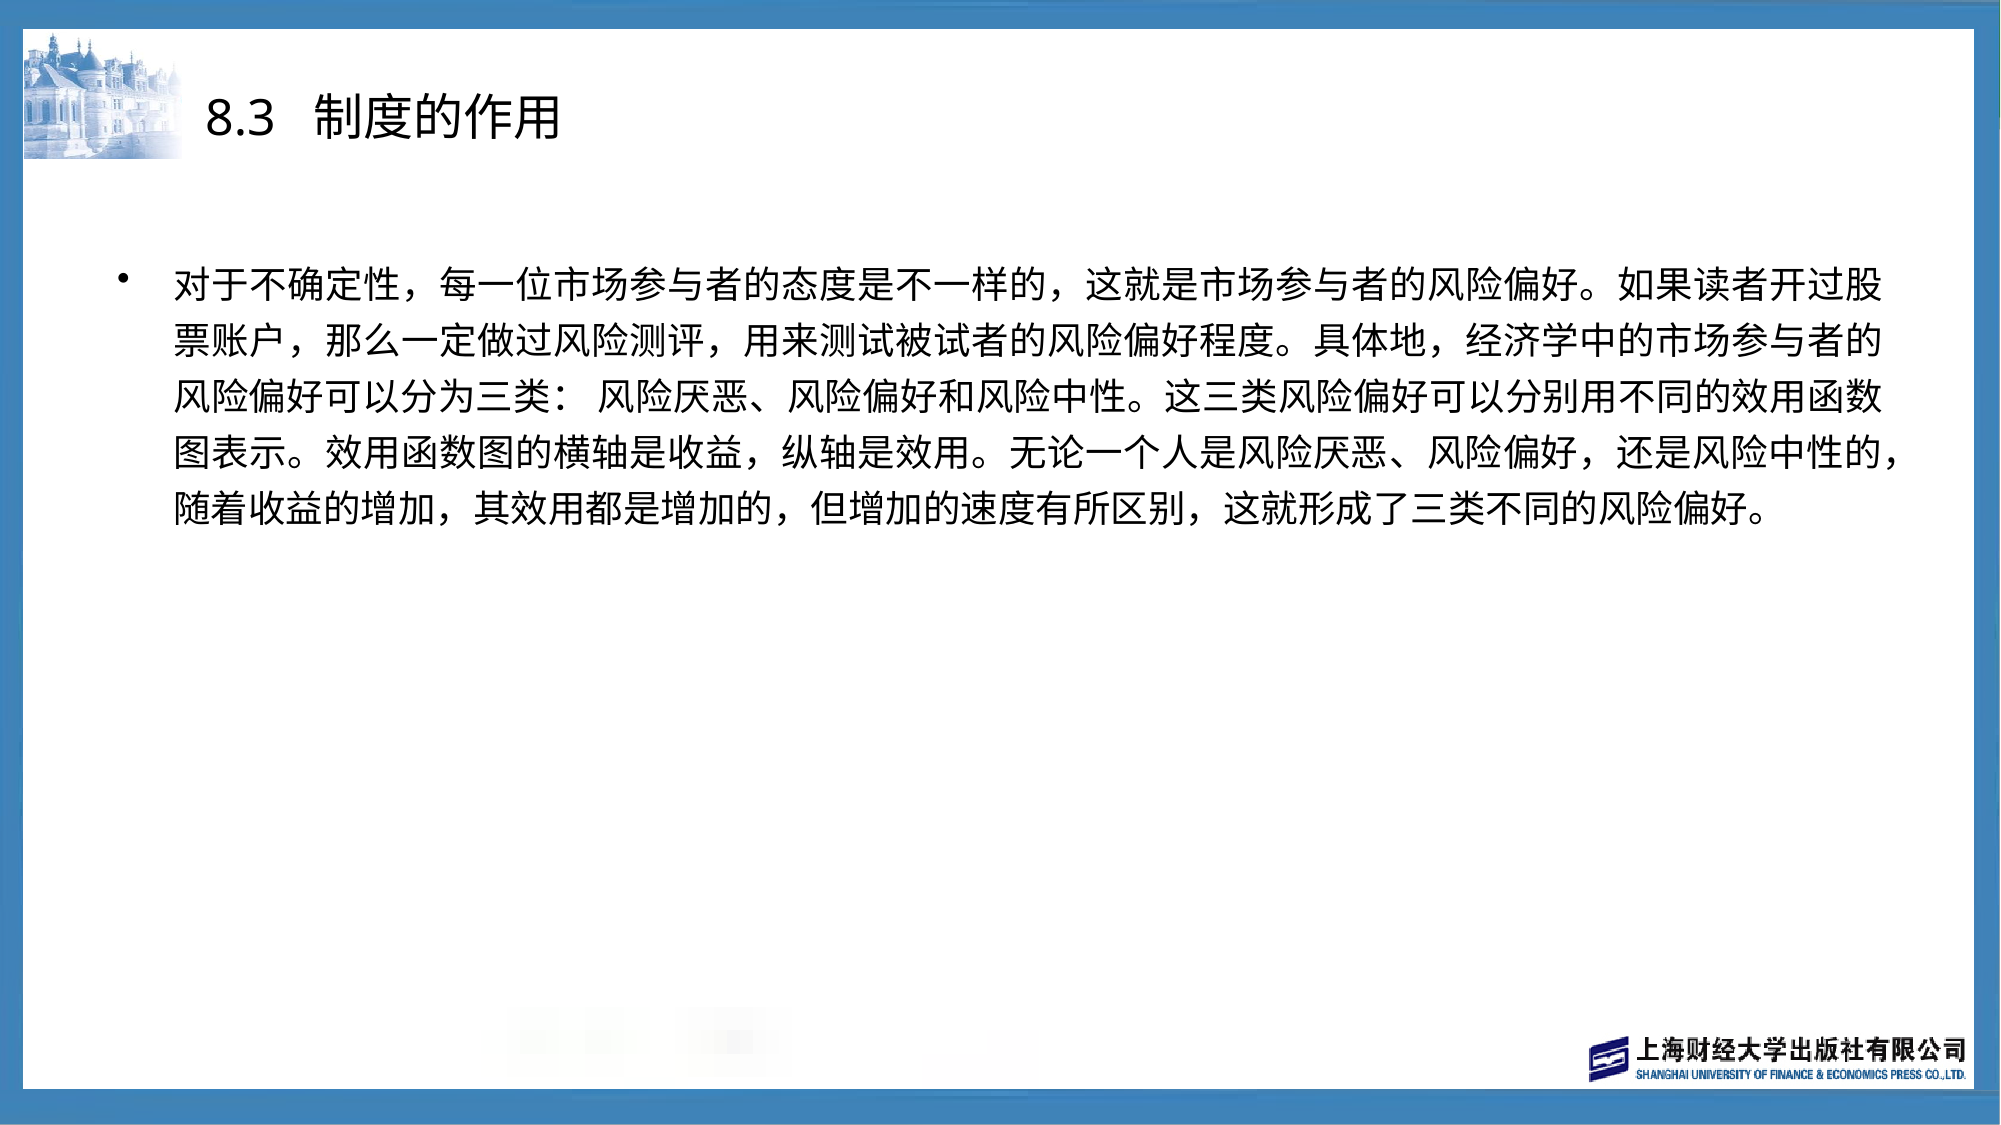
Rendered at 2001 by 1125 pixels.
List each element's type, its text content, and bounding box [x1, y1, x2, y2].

list 对于不确定性，每一位市场参与者的态度是不一样的，这就是市场参与者的风险偏好。如果读者开过股票账户，那么一定做过风险测评，用来测试被试者的风险偏好程度。具体地，经济学中的市场参与者的风险偏好可以分为三类： 风险厌恶、风险偏好和风险中性。这三类风险偏好可以分别用不同的效用函数图表示。效用函数图的横轴是收益，纵轴是效用。无论一个人是风险厌恶、风险偏好，还是风险中性的，随着收益的增加，其效用都是增加的，但增加的速度有所区别，这就形成了三类不同的风险偏好。 [102, 241, 1898, 1065]
title 8.3 制度的作用 [190, 64, 1547, 168]
picture [0, 0, 2001, 1125]
